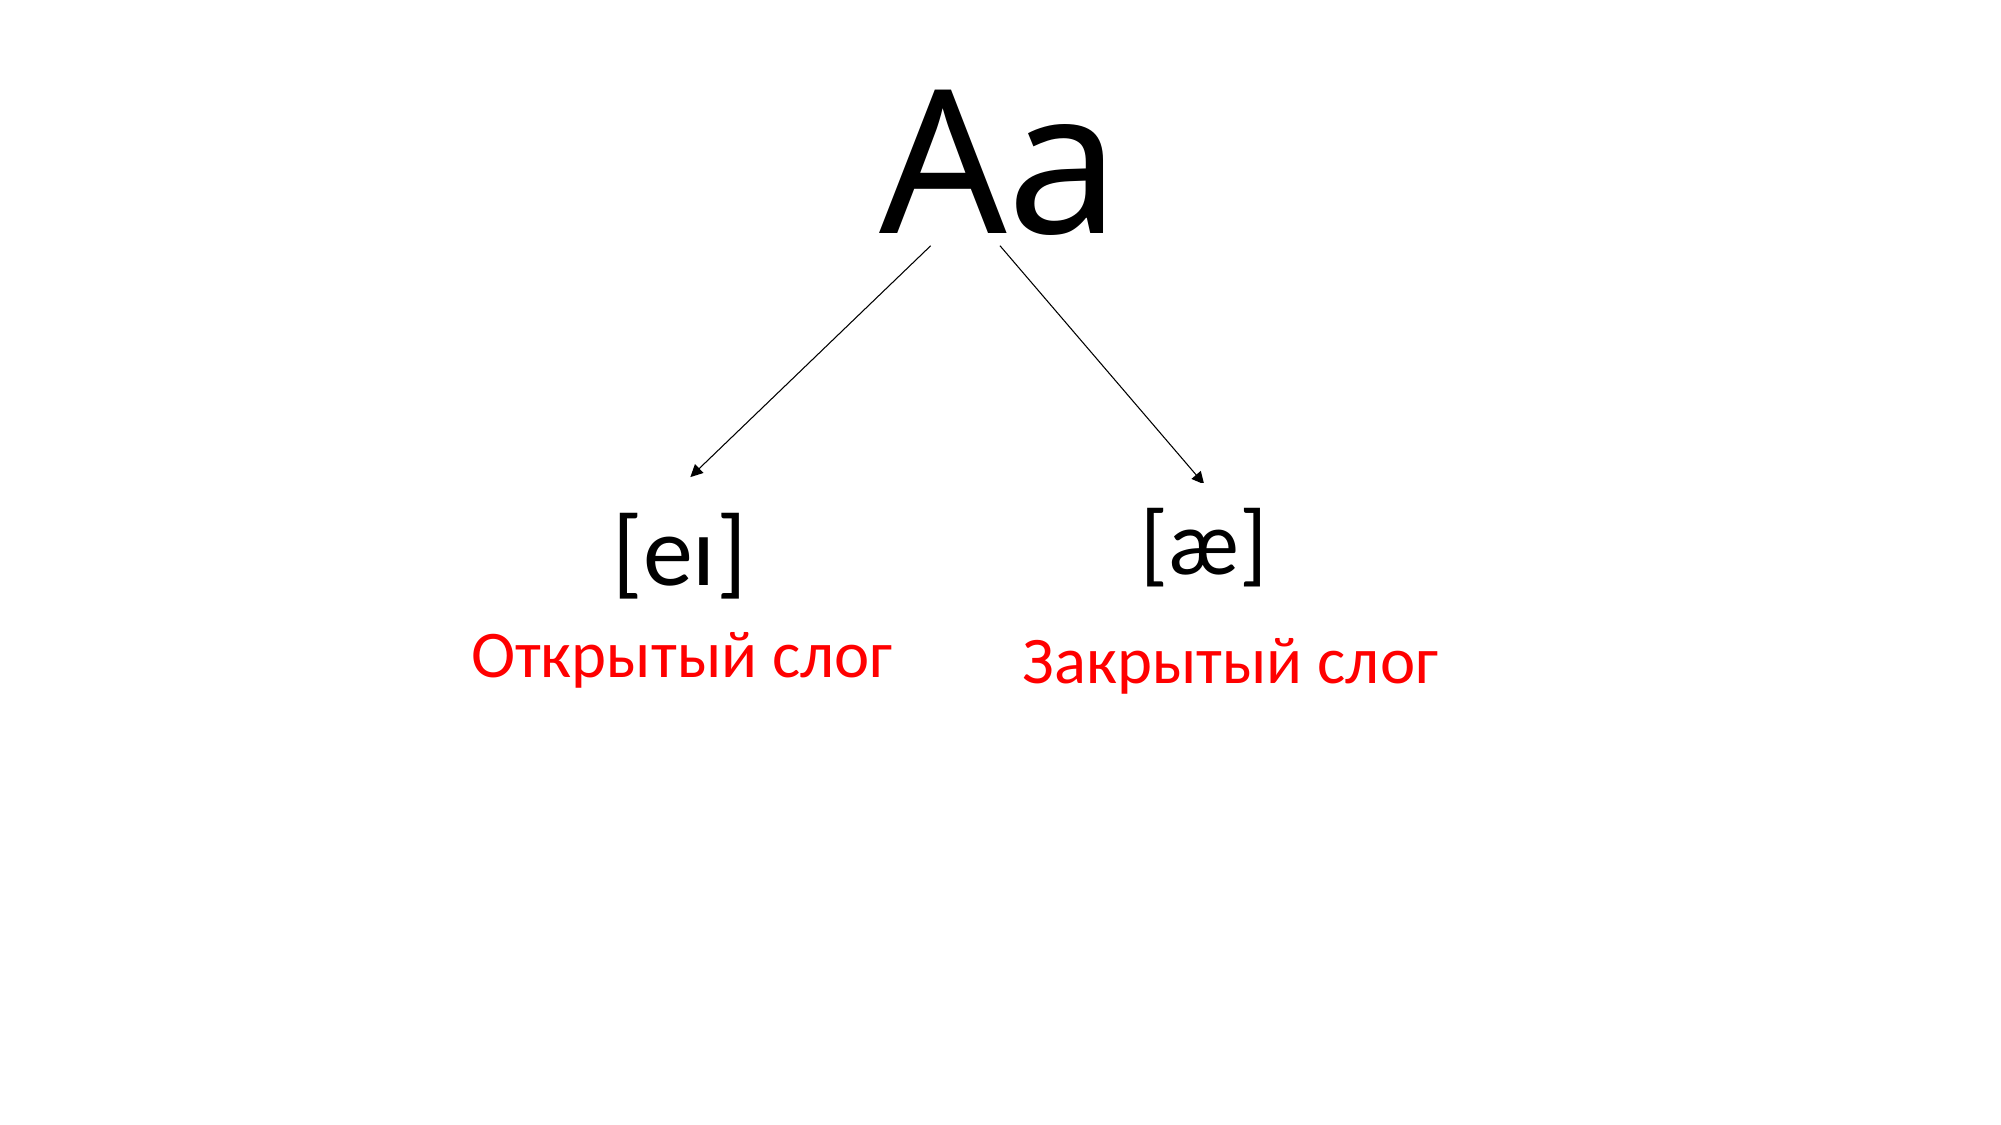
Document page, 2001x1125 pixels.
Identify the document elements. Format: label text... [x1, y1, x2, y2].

text_box Открытый слог [453, 611, 912, 689]
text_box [999, 245, 1205, 485]
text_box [690, 245, 931, 478]
text_box Закрытый слог [1004, 592, 1457, 721]
text_box [æ] [1073, 483, 1335, 592]
title Aa [137, 59, 1863, 278]
text_box [eɪ] [545, 478, 814, 611]
